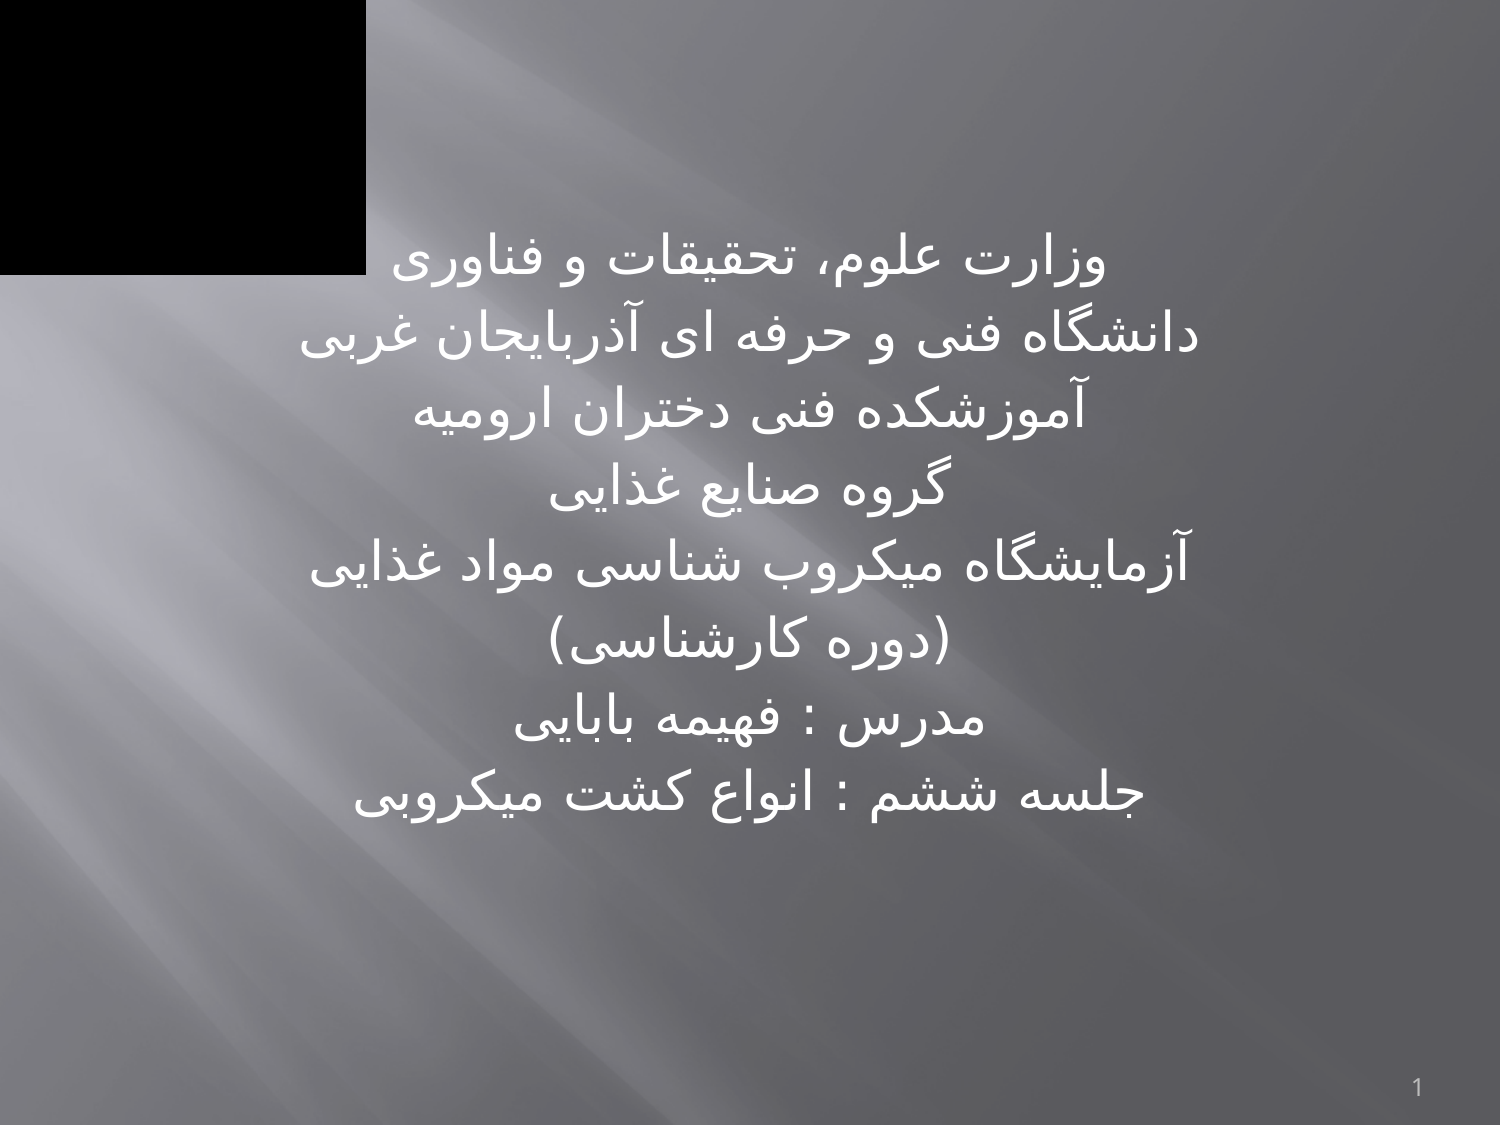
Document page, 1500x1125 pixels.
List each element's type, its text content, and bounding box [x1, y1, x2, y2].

slide_number 1 [1299, 1052, 1425, 1113]
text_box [0, 0, 367, 276]
subtitle وزارت علوم، تحقیقات و فناوری دانشگاه فنی و حرفه ای آذربایجان غربی آموزشکده فنی دختران ارومیه گروه صنایع غذایی آزمایشگاه میکروب شناسی مواد غذایی (دوره کارشناسی) مدرس : فهیمه بابایی جلسه ششم : انواع کشت میکروبی [225, 212, 1275, 834]
